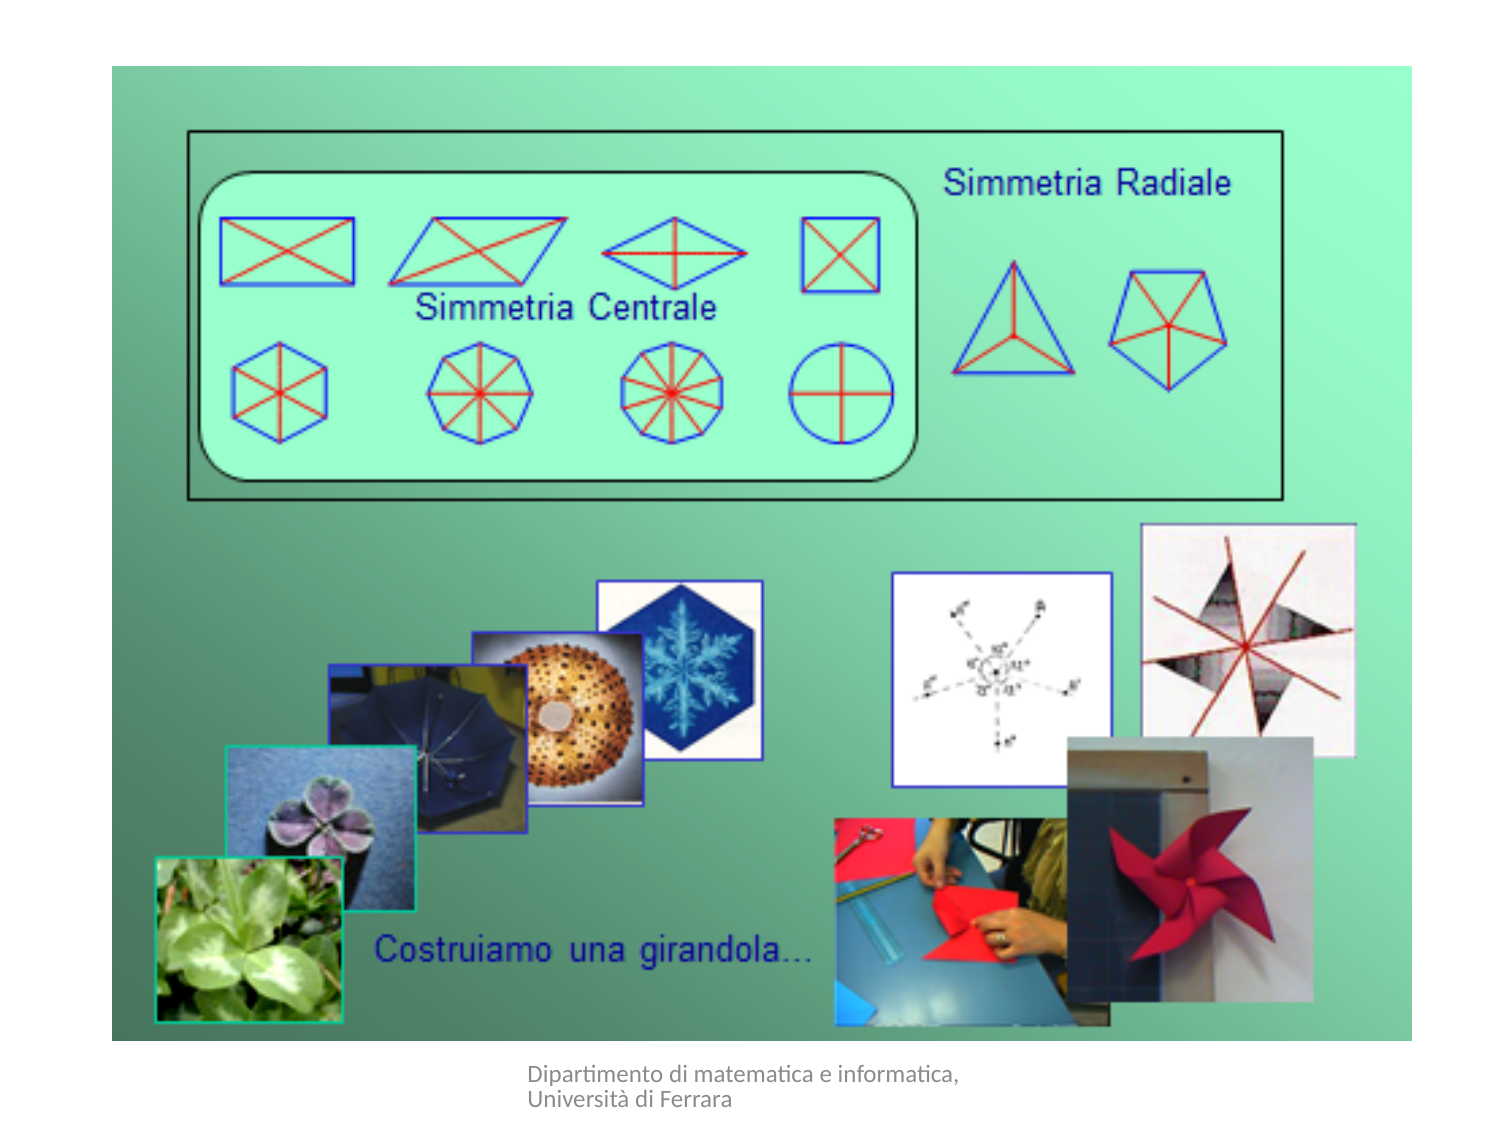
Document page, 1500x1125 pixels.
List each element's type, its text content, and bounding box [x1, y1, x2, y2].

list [111, 66, 1412, 1042]
footer Dipartimento di matematica e informatica, Università di Ferrara [512, 1049, 988, 1103]
